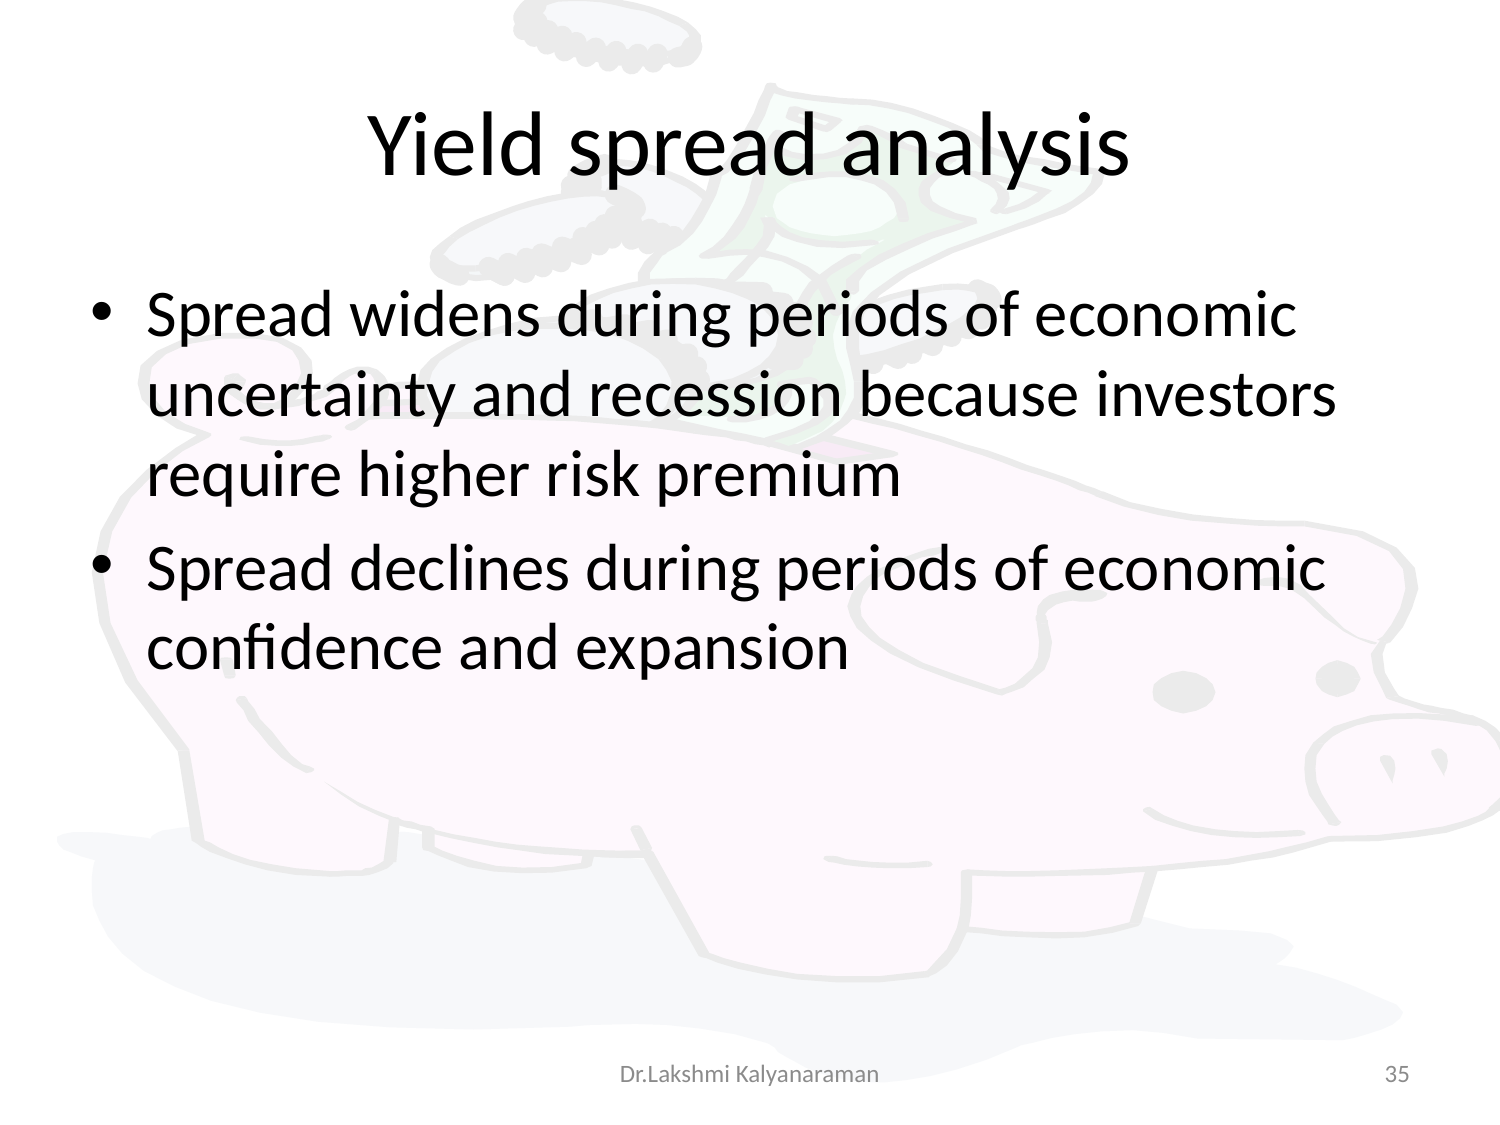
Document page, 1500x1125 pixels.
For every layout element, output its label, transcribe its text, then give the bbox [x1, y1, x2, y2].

footer Dr.Lakshmi Kalyanaraman [512, 1042, 988, 1103]
slide_number 35 [1074, 1042, 1425, 1103]
title Yield spread analysis [75, 45, 1425, 233]
list Spread widens during periods of economic uncertainty and recession because investors require higher risk premium Spread declines during periods of economic confidence and expansion [75, 262, 1425, 1005]
